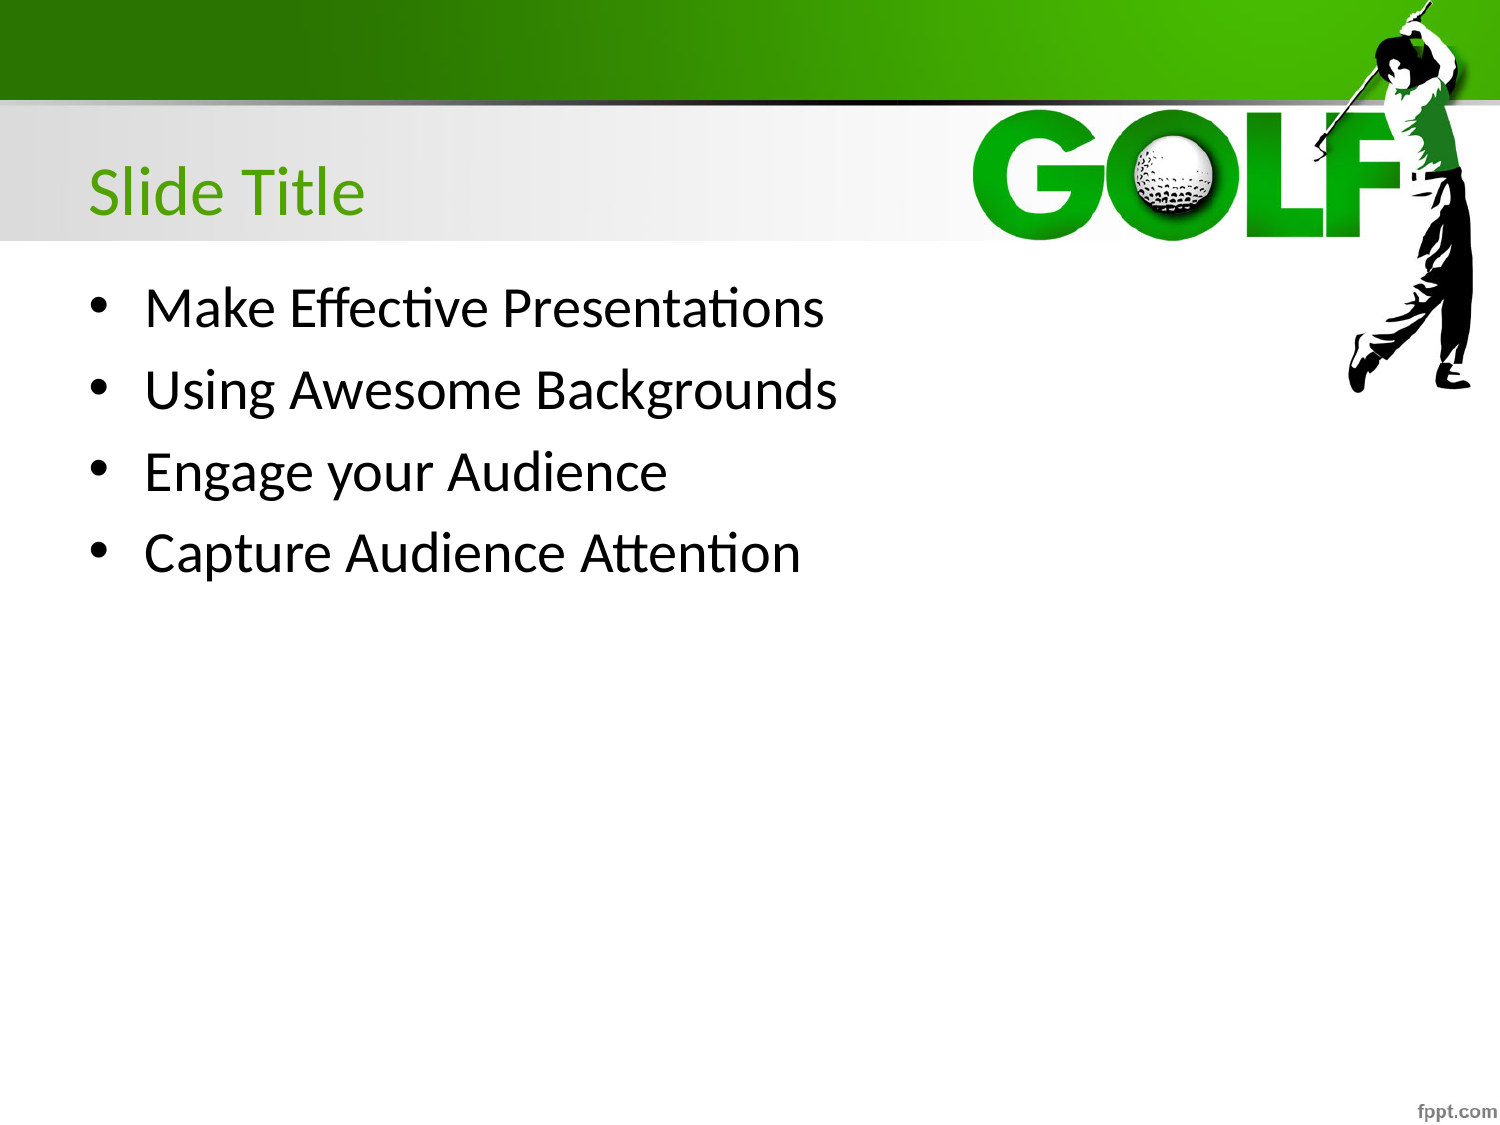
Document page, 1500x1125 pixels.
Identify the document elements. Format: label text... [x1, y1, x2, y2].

picture [0, 0, 1500, 1125]
list Make Effective Presentations Using Awesome Backgrounds Engage your Audience Capture Audience Attention [73, 261, 1427, 1064]
title Slide Title [73, 136, 1427, 237]
